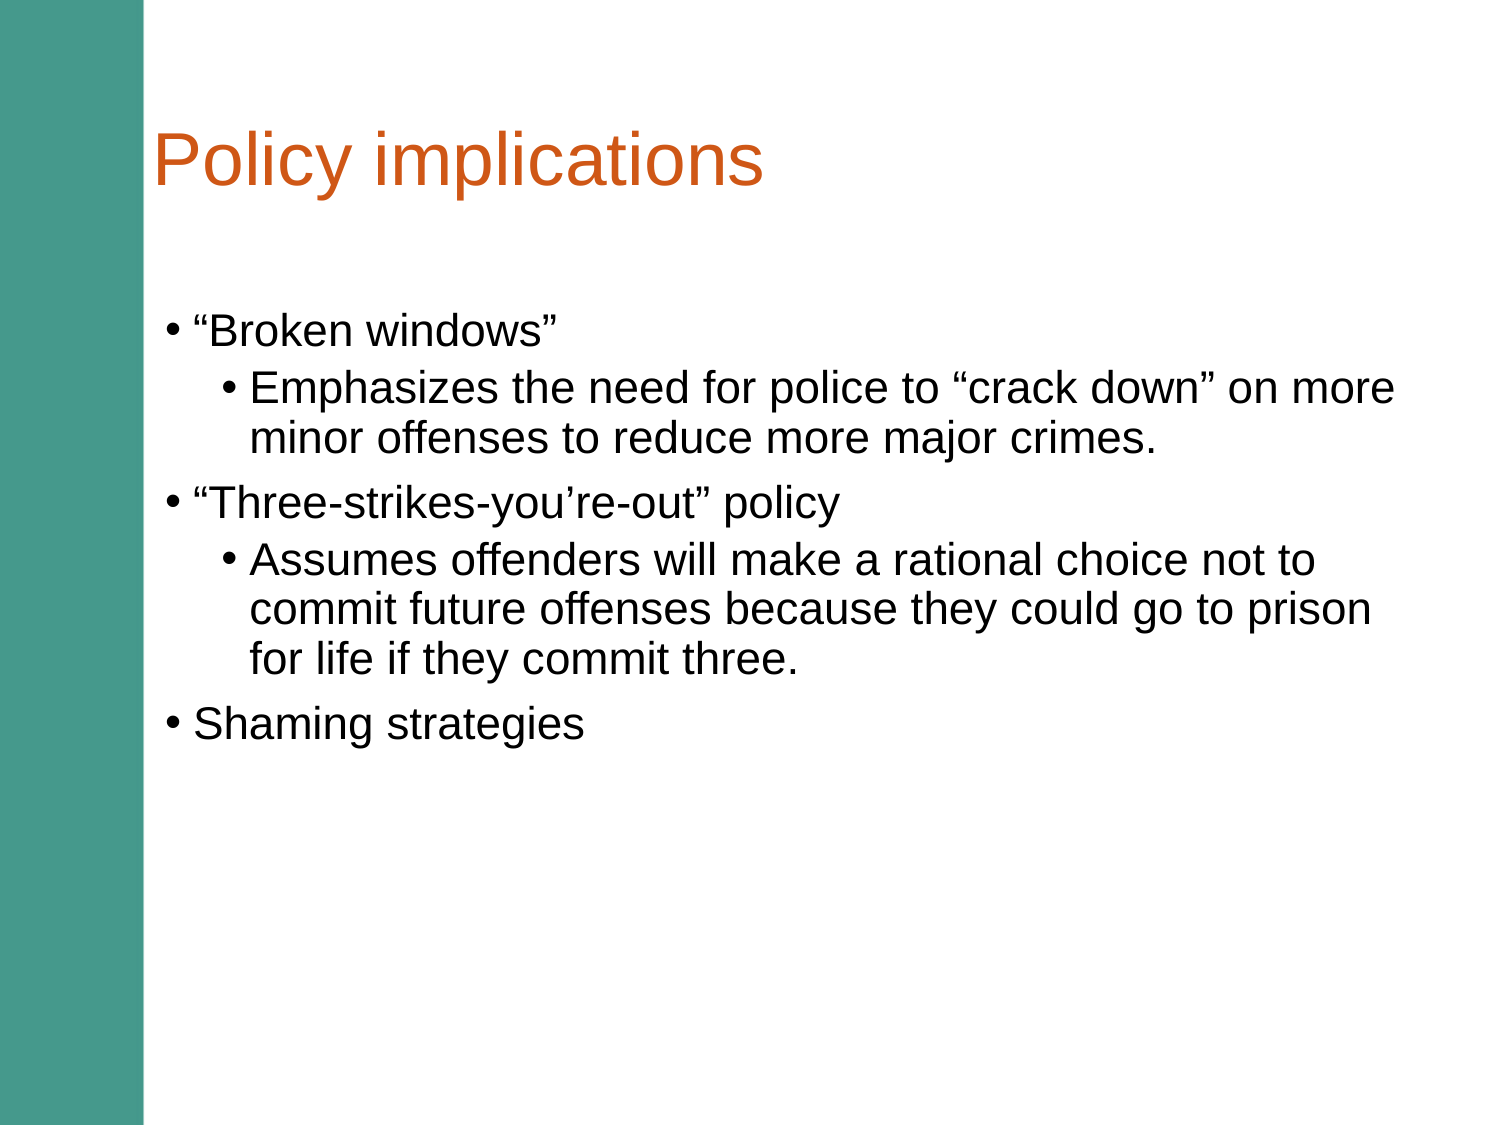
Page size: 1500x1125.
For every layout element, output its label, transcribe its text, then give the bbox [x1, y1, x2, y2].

title Policy implications [137, 52, 1432, 271]
list “Broken windows” Emphasizes the need for police to “crack down” on more minor offenses to reduce more major crimes. “Three-strikes-you’re-out” policy Assumes offenders will make a rational choice not to commit future offenses because they could go to prison for life if they commit three. Shaming strategies [150, 299, 1444, 1014]
picture [0, 0, 1500, 1125]
